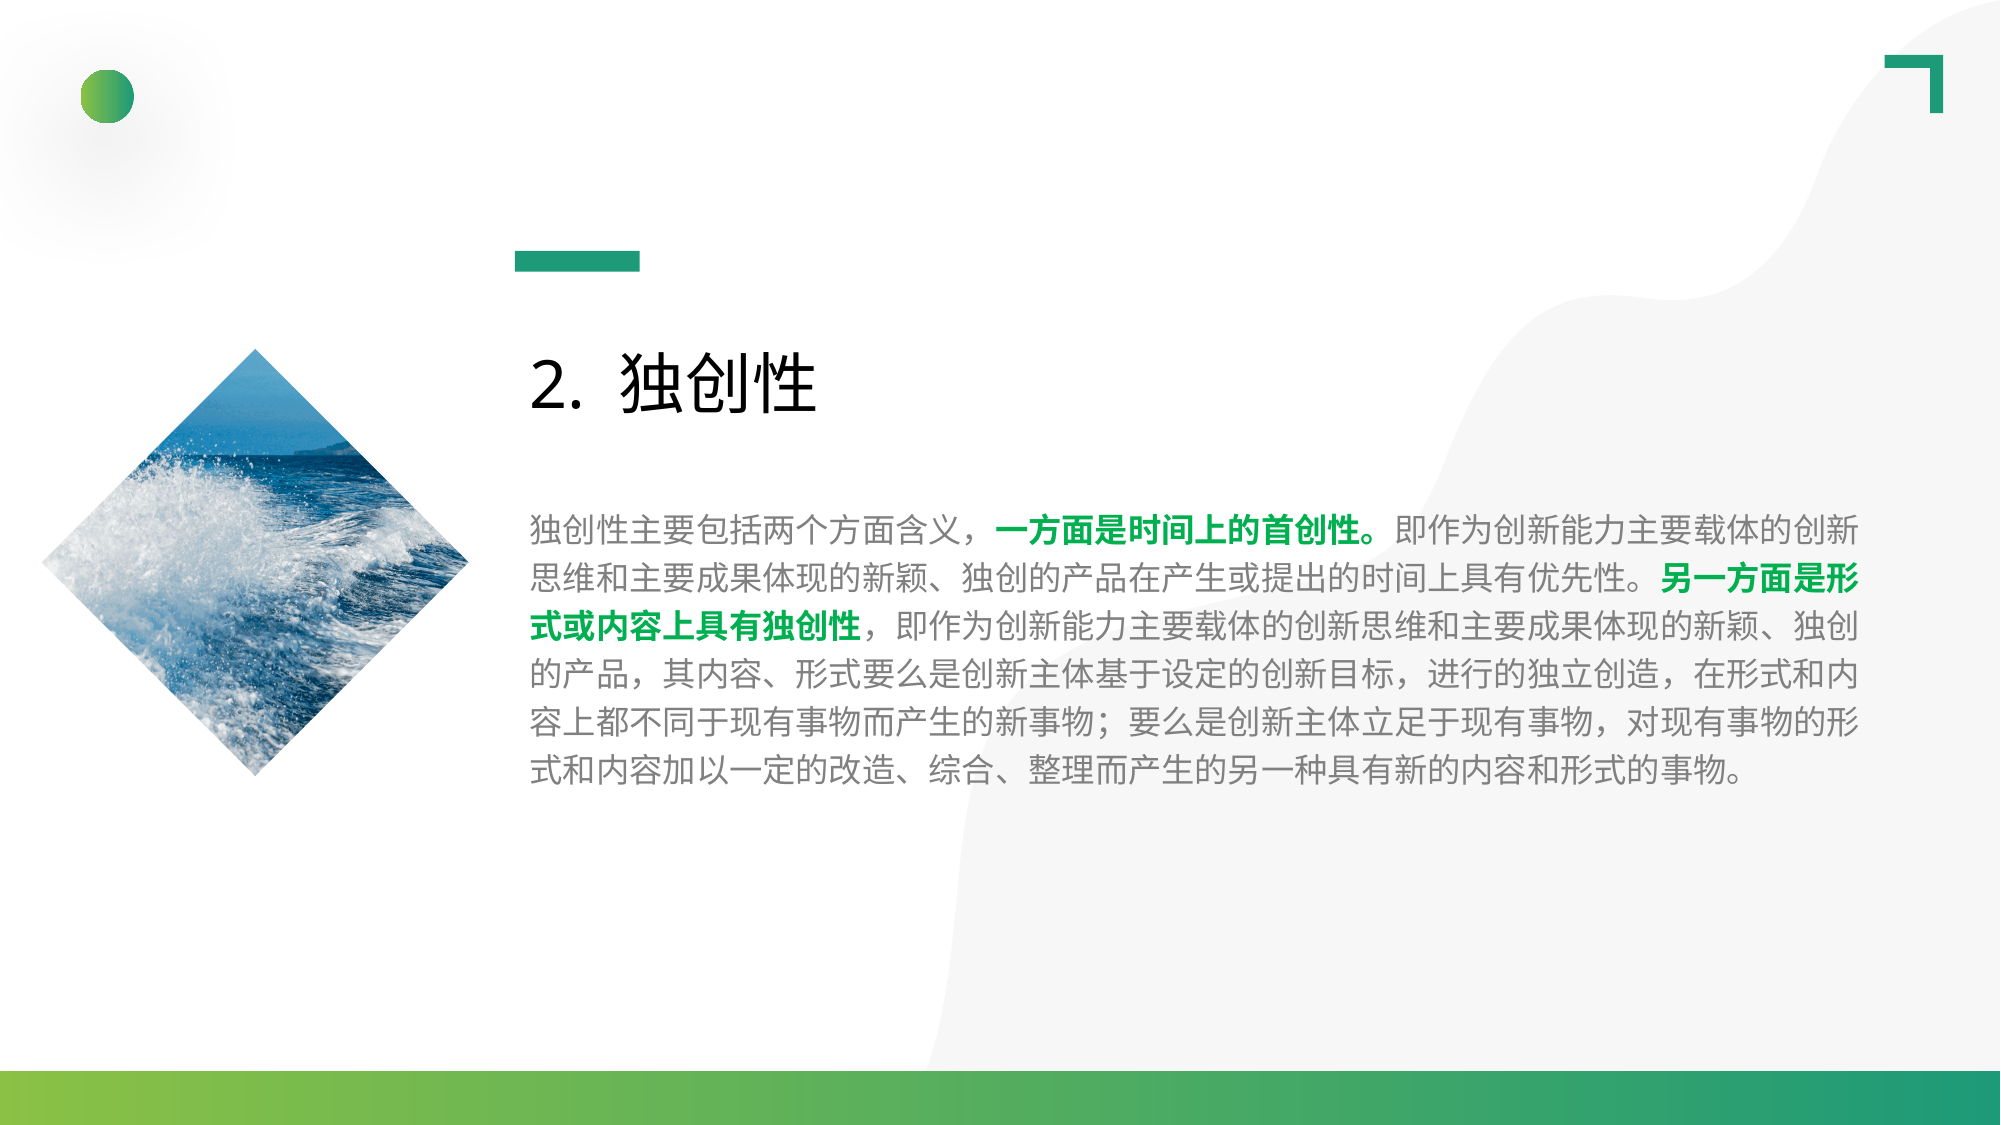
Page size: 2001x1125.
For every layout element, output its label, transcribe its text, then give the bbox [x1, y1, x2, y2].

text_box 独创性主要包括两个方面含义，一方面是时间上的首创性。即作为创新能力主要载体的创新思维和主要成果体现的新颖、独创的产品在产生或提出的时间上具有优先性。另一方面是形式或内容上具有独创性，即作为创新能力主要载体的创新思维和主要成果体现的新颖、独创的产品，其内容、形式要么是创新主体基于设定的创新目标，进行的独立创造，在形式和内容上都不同于现有事物而产生的新事物；要么是创新主体立足于现有事物，对现有事物的形式和内容加以一定的改造、综合、整理而产生的另一种具有新的内容和形式的事物。 [514, 494, 1885, 797]
text_box [40, 347, 471, 778]
text_box [514, 250, 641, 273]
text_box [1884, 54, 1944, 114]
text_box 2. 独创性 [514, 334, 1885, 430]
